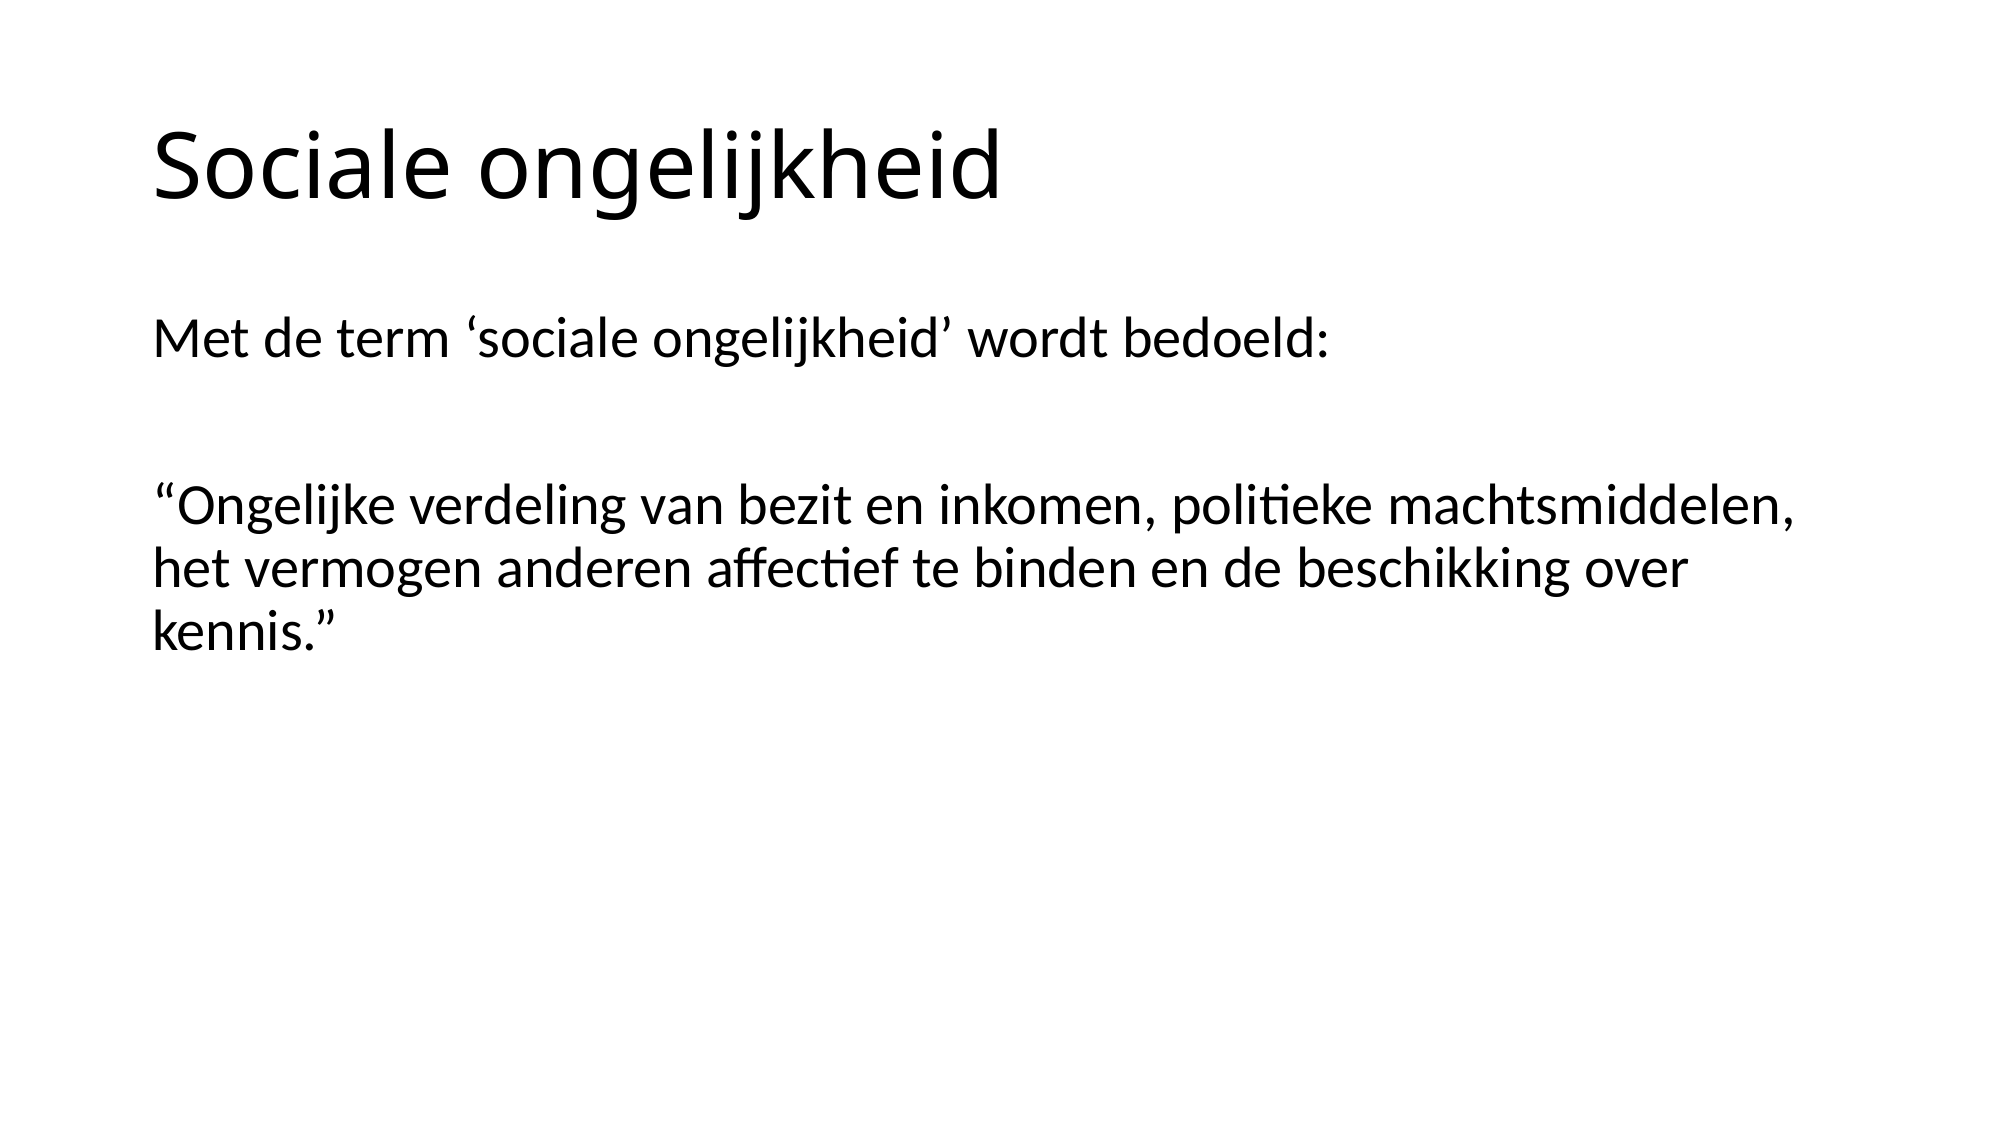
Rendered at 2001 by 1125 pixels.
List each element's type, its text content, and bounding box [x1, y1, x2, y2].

title Sociale ongelijkheid [137, 59, 1863, 278]
list Met de term ‘sociale ongelijkheid’ wordt bedoeld: “Ongelijke verdeling van bezit en inkomen, politieke machtsmiddelen, het vermogen anderen affectief te binden en de beschikking over kennis.” [137, 299, 1863, 1014]
